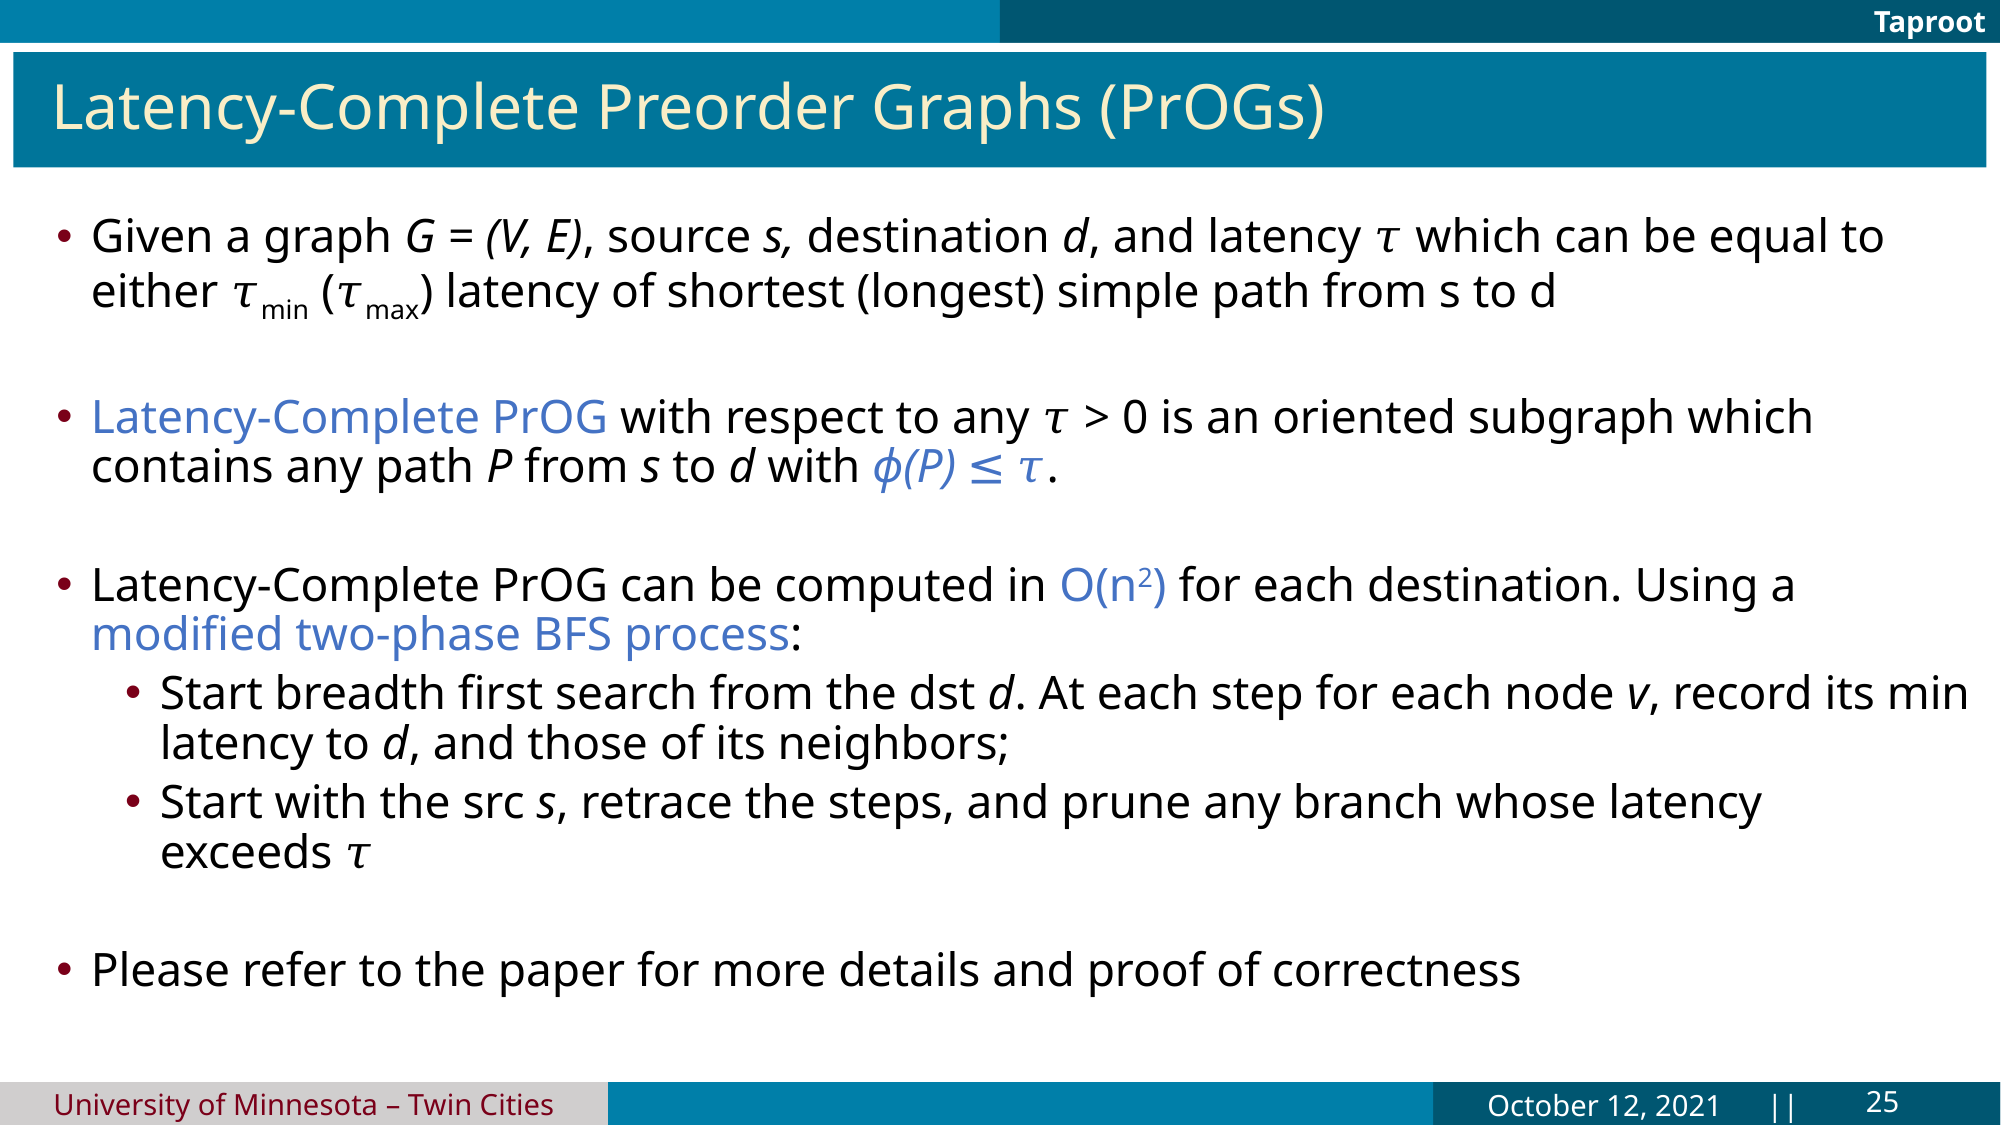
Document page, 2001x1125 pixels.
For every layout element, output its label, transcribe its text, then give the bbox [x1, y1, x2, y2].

title Latency-Complete Preorder Graphs (PrOGs) [13, 52, 1987, 168]
list Given a graph G = (V, E), source s, destination d, and latency 𝜏 which can be equal to either 𝜏min (𝜏max) latency of shortest (longest) simple path from s to d Latency-Complete PrOG with respect to any 𝜏 > 0 is an oriented subgraph which contains any path P from s to d with ɸ(P) ≤ 𝜏. Latency-Complete PrOG can be computed in O(n2) for each destination. Using a modified two-phase BFS process: Start breadth first search from the dst d. At each step for each node v, record its min latency to d, and those of its neighbors; Start with the src s, retrace the steps, and prune any branch whose latency exceeds 𝜏 Please refer to the paper for more details and proof of correctness [41, 205, 1987, 1005]
